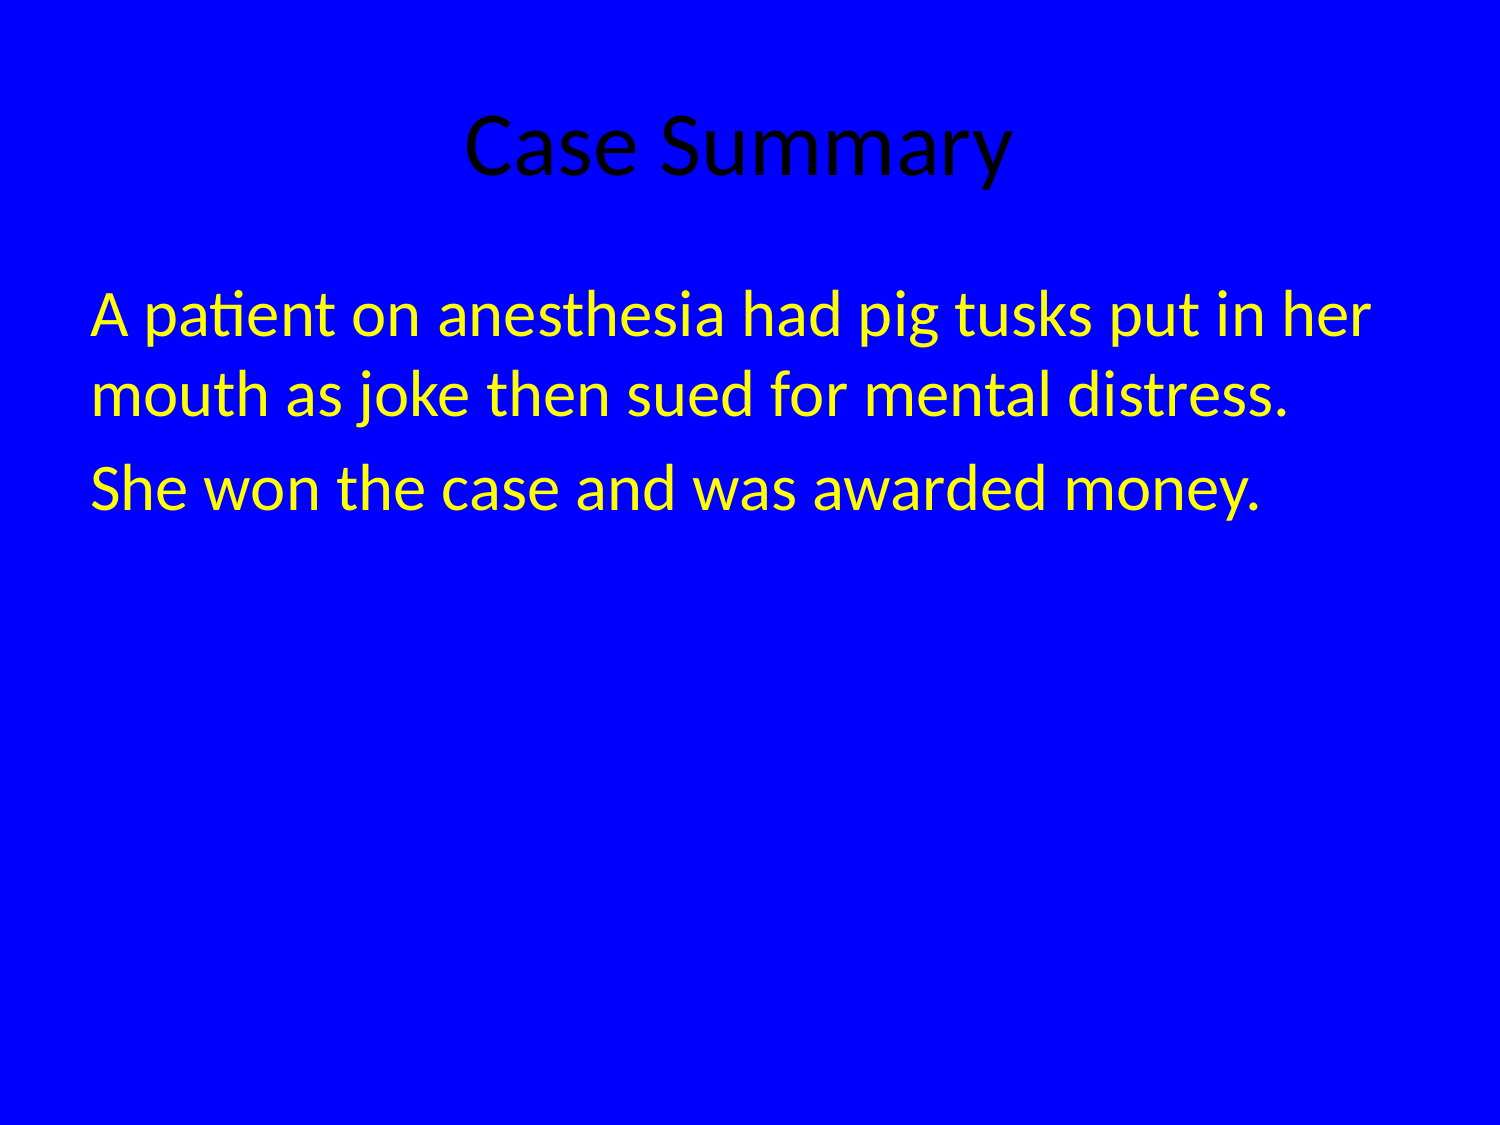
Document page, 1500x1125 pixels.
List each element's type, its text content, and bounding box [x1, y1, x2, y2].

title Case Summary [75, 45, 1425, 233]
list A patient on anesthesia had pig tusks put in her mouth as joke then sued for mental distress. She won the case and was awarded money. [75, 262, 1425, 1005]
